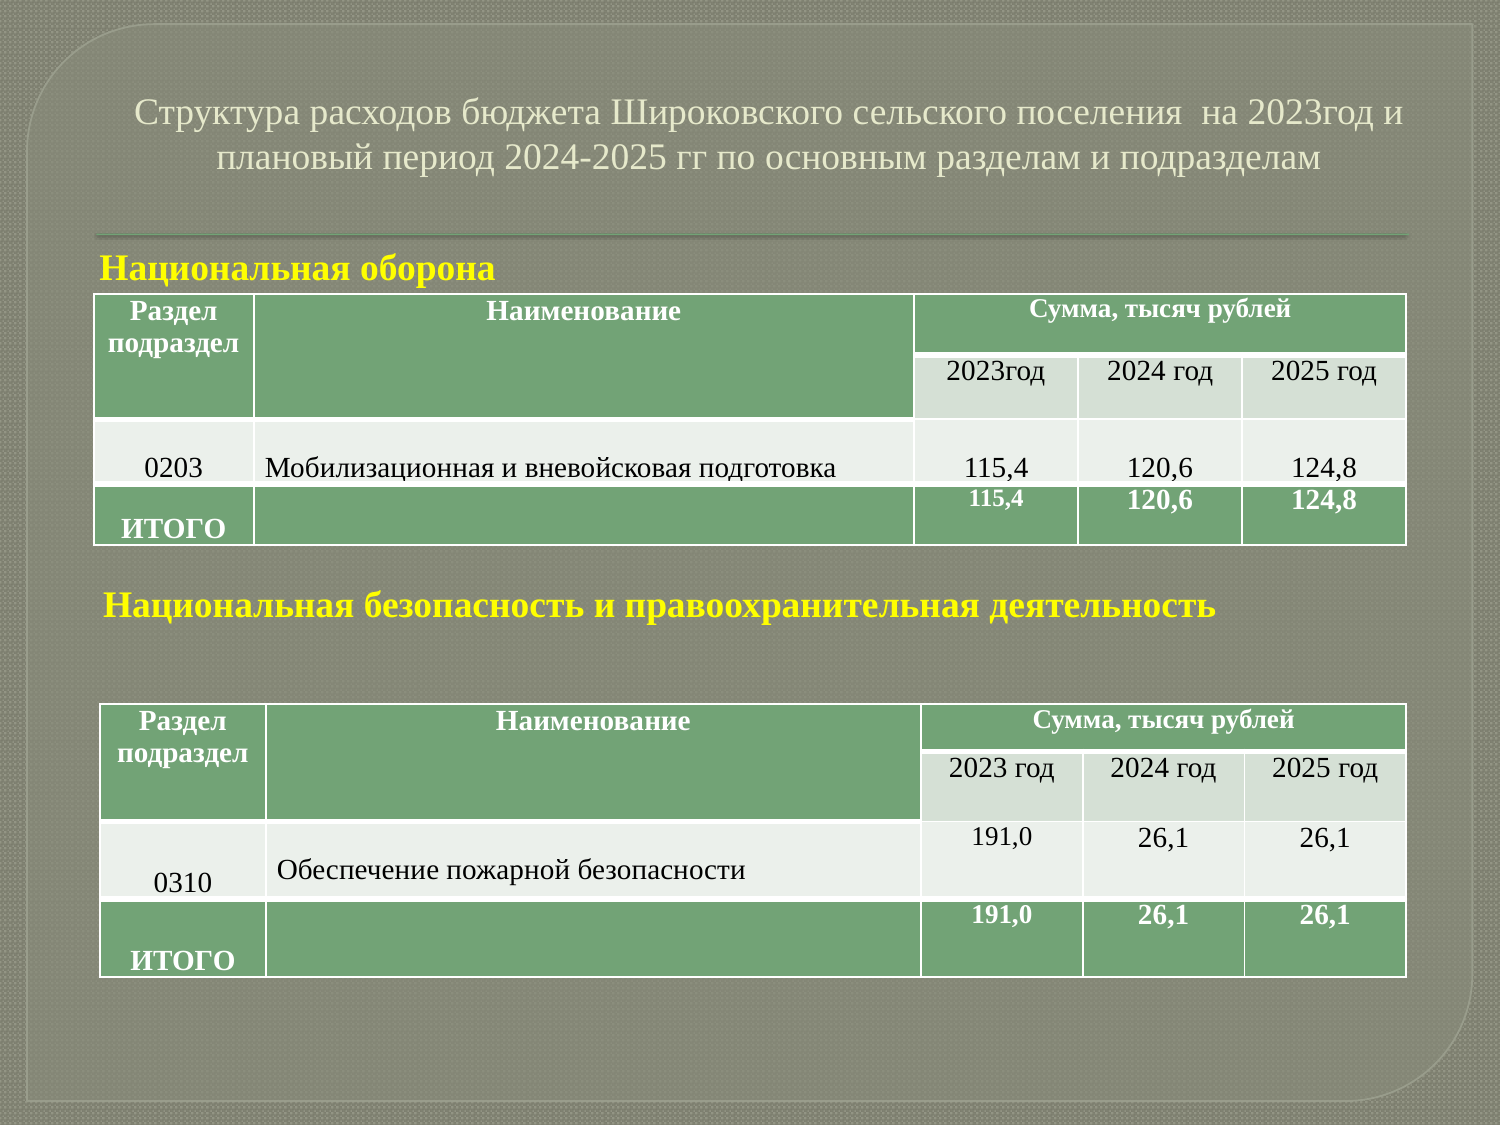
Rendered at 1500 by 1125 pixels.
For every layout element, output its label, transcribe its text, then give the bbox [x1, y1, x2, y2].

table_cell 120,6 [1079, 420, 1241, 481]
table_cell 26,1 [1084, 902, 1244, 976]
table_header Наименование [255, 295, 913, 417]
table_cell 0310 [101, 824, 265, 896]
table_cell [255, 487, 913, 544]
table_header Раздел подраздел [95, 295, 253, 417]
table_cell 2023год [915, 358, 1077, 418]
table_header Сумма, тысяч рублей [922, 705, 1405, 749]
title Структура расходов бюджета Широковского сельского поселения на 2023год и плановый период 2024-2025 гг по основным разделам и подразделам [93, 82, 1437, 185]
table_cell [267, 902, 920, 976]
table_cell 115,4 [915, 487, 1077, 544]
table_cell 124,8 [1243, 420, 1405, 481]
table_cell ИТОГО [101, 902, 265, 976]
table_header Раздел подраздел [101, 705, 265, 819]
table_cell 26,1 [1084, 822, 1244, 896]
table_cell 2025 год [1245, 754, 1405, 821]
table_cell 26,1 [1245, 822, 1405, 896]
table_cell 2023 год [922, 754, 1082, 821]
table_cell 2024 год [1079, 358, 1241, 418]
table_cell 191,0 [922, 822, 1082, 896]
table_cell 2024 год [1084, 754, 1244, 821]
table_header Наименование [267, 705, 920, 819]
table_cell ИТОГО [95, 487, 253, 544]
table_cell 2025 год [1243, 358, 1405, 418]
table_cell 26,1 [1245, 902, 1405, 976]
text_box Национальная безопасность и правоохранительная деятельность [88, 572, 1233, 632]
table_cell 120,6 [1079, 487, 1241, 544]
text_box Национальная оборона [84, 235, 511, 295]
table_cell 115,4 [915, 420, 1077, 481]
table_header Сумма, тысяч рублей [915, 295, 1405, 352]
table_cell 124,8 [1243, 487, 1405, 544]
table_cell 191,0 [922, 902, 1082, 976]
table_cell 0203 [95, 422, 253, 481]
table_cell Обеспечение пожарной безопасности [267, 824, 920, 896]
table_cell Мобилизационная и вневойсковая подготовка [255, 422, 913, 481]
